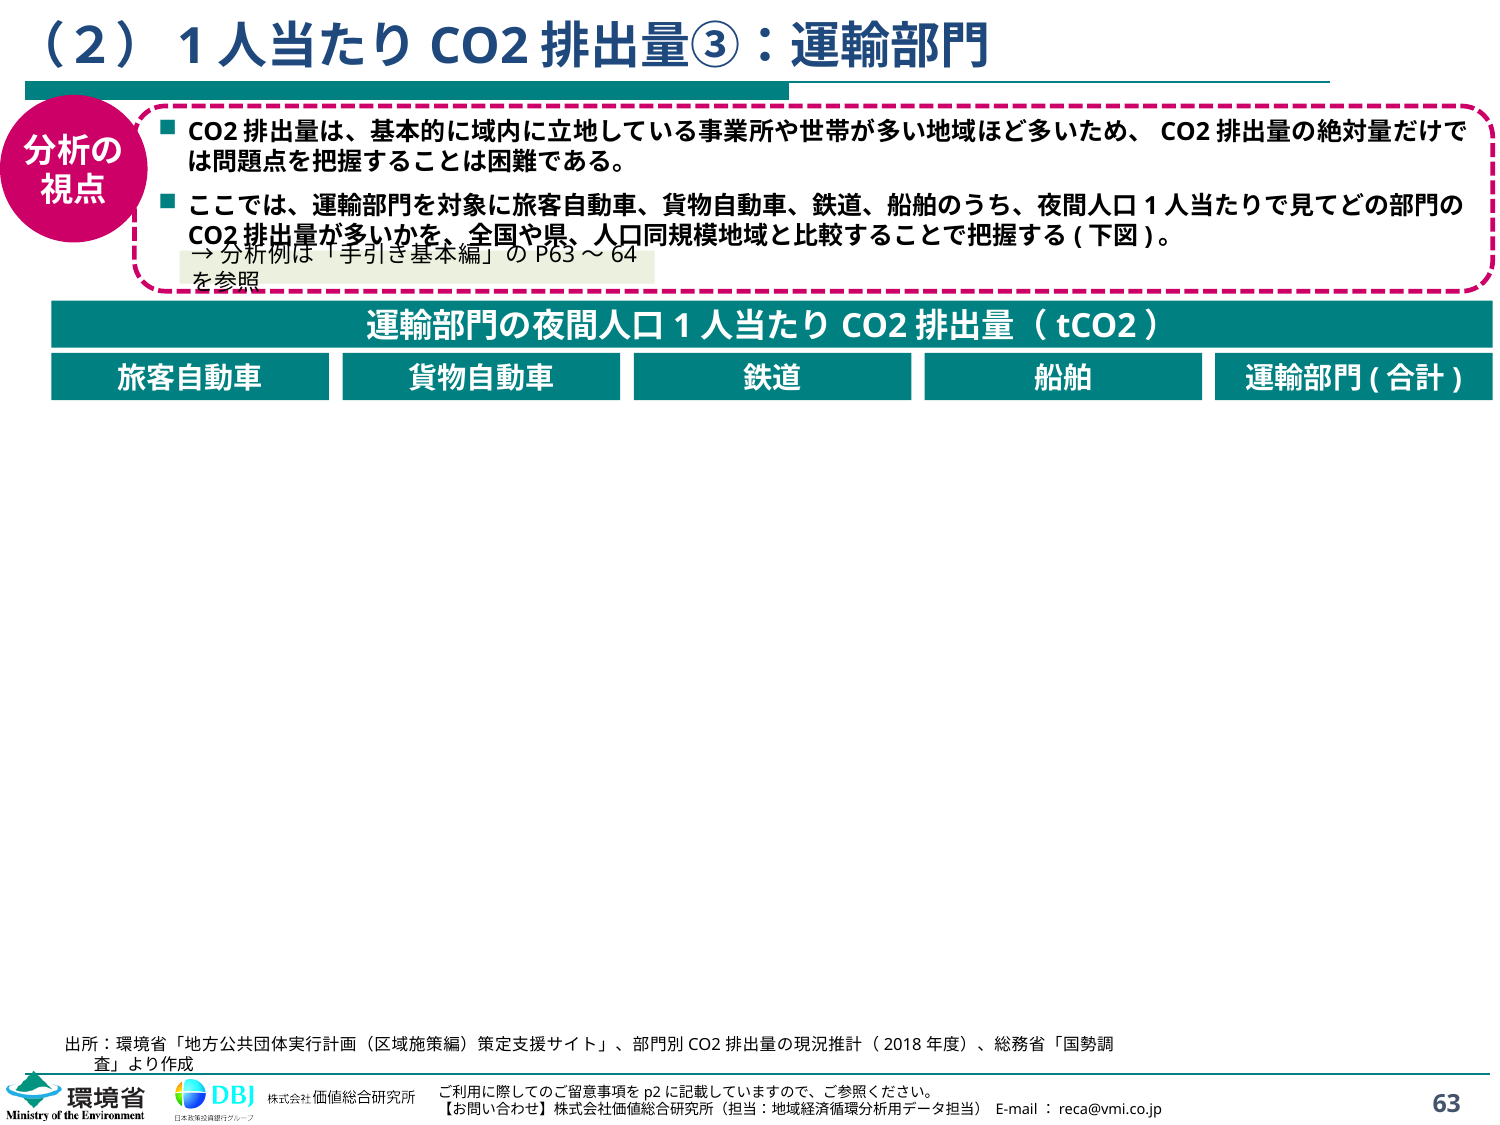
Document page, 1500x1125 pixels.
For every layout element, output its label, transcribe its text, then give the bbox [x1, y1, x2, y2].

picture [171, 1082, 419, 1125]
text_box 分析の 視点 [0, 94, 148, 243]
title （２）1人当たりCO2排出量③：運輸部門 [0, 0, 1304, 82]
text_box 旅客自動車 [51, 352, 329, 401]
text_box 船舶 [924, 352, 1203, 401]
slide_number 63 [1393, 1079, 1500, 1122]
text_box 鉄道 [633, 352, 912, 401]
picture [2, 1071, 148, 1125]
text_box 運輸部門の夜間人口1人当たりCO2排出量（tCO2） [51, 300, 1493, 348]
text_box 貨物自動車 [342, 352, 621, 401]
text_box →分析例は「手引き基本編」のP63～64を参照 [179, 250, 655, 284]
text_box CO2排出量は、基本的に域内に立地している事業所や世帯が多い地域ほど多いため、CO2排出量の絶対量だけでは問題点を把握することは困難である。 ここでは、運輸部門を対象に旅客自動車、貨物自動車、鉄道、船舶のうち、夜間人口1人当たりで見てどの部門のCO2排出量が多いかを、全国や県、人口同規模地域と比較することで把握する(下図)。 [134, 105, 1493, 292]
text_box 運輸部門(合計) [1215, 352, 1493, 401]
text_box 出所：環境省「地方公共団体実行計画（区域施策編）策定支援サイト」、部門別CO2排出量の現況推計（2018年度）、総務省「国勢調査」より作成 [49, 1026, 1130, 1082]
